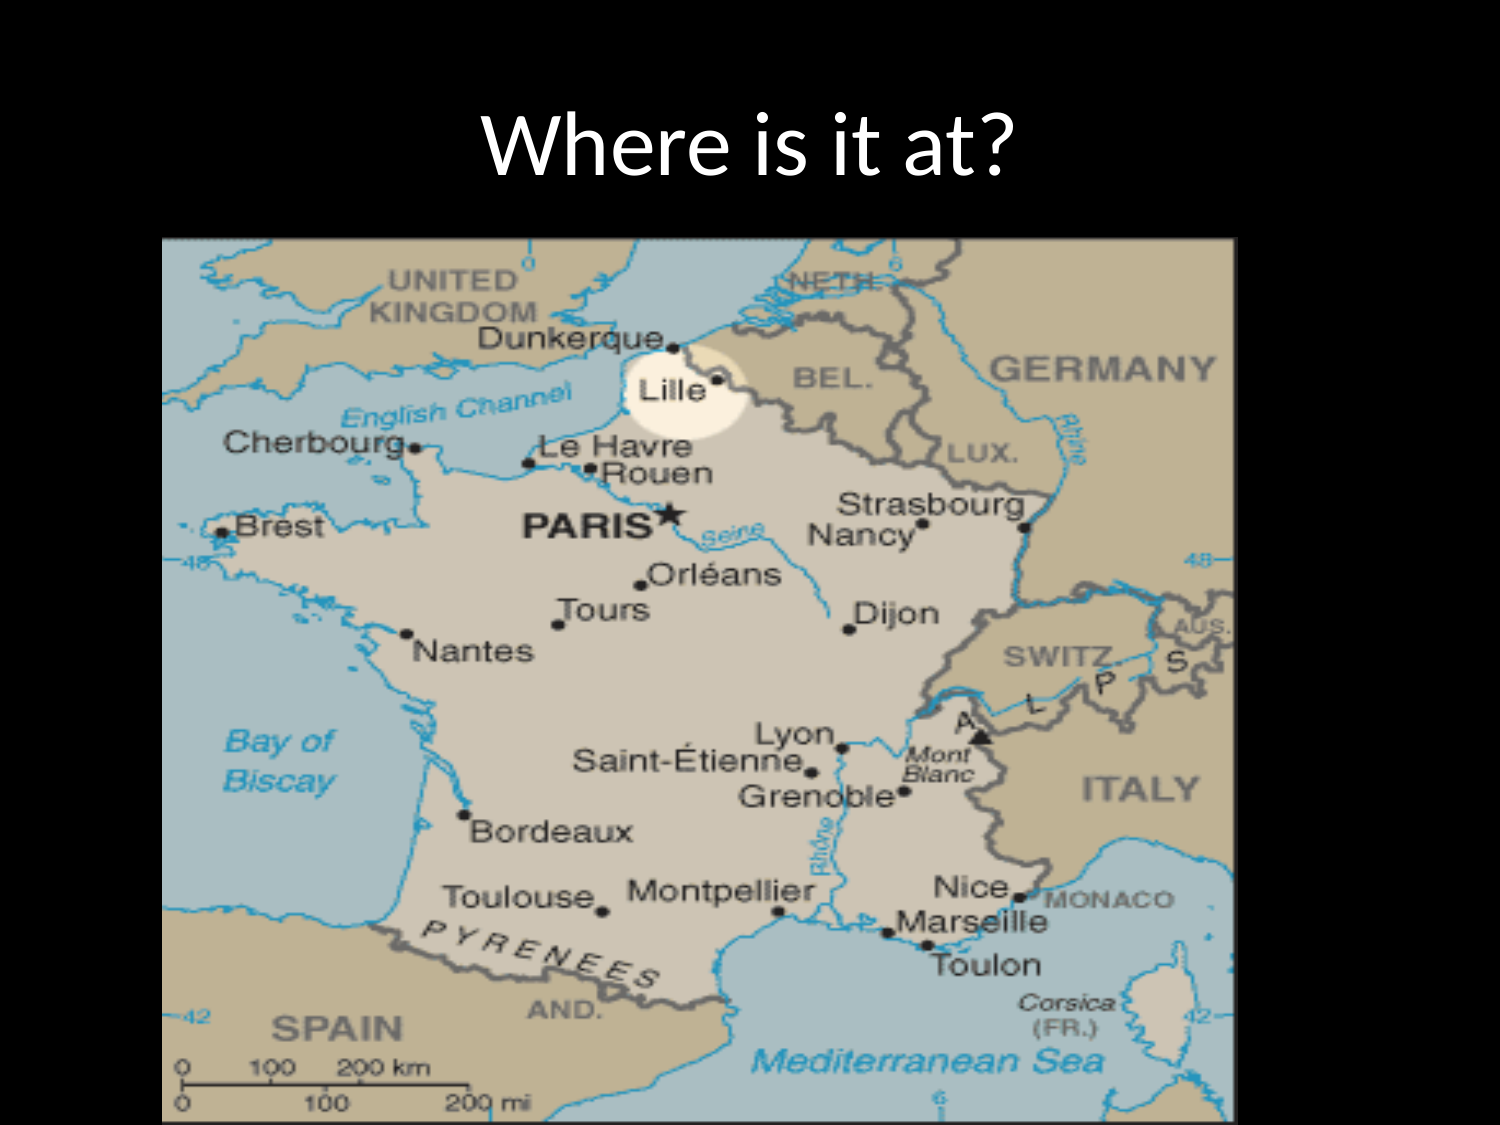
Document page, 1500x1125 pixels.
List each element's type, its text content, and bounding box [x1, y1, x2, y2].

title Where is it at? [75, 45, 1425, 233]
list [162, 236, 1238, 1125]
